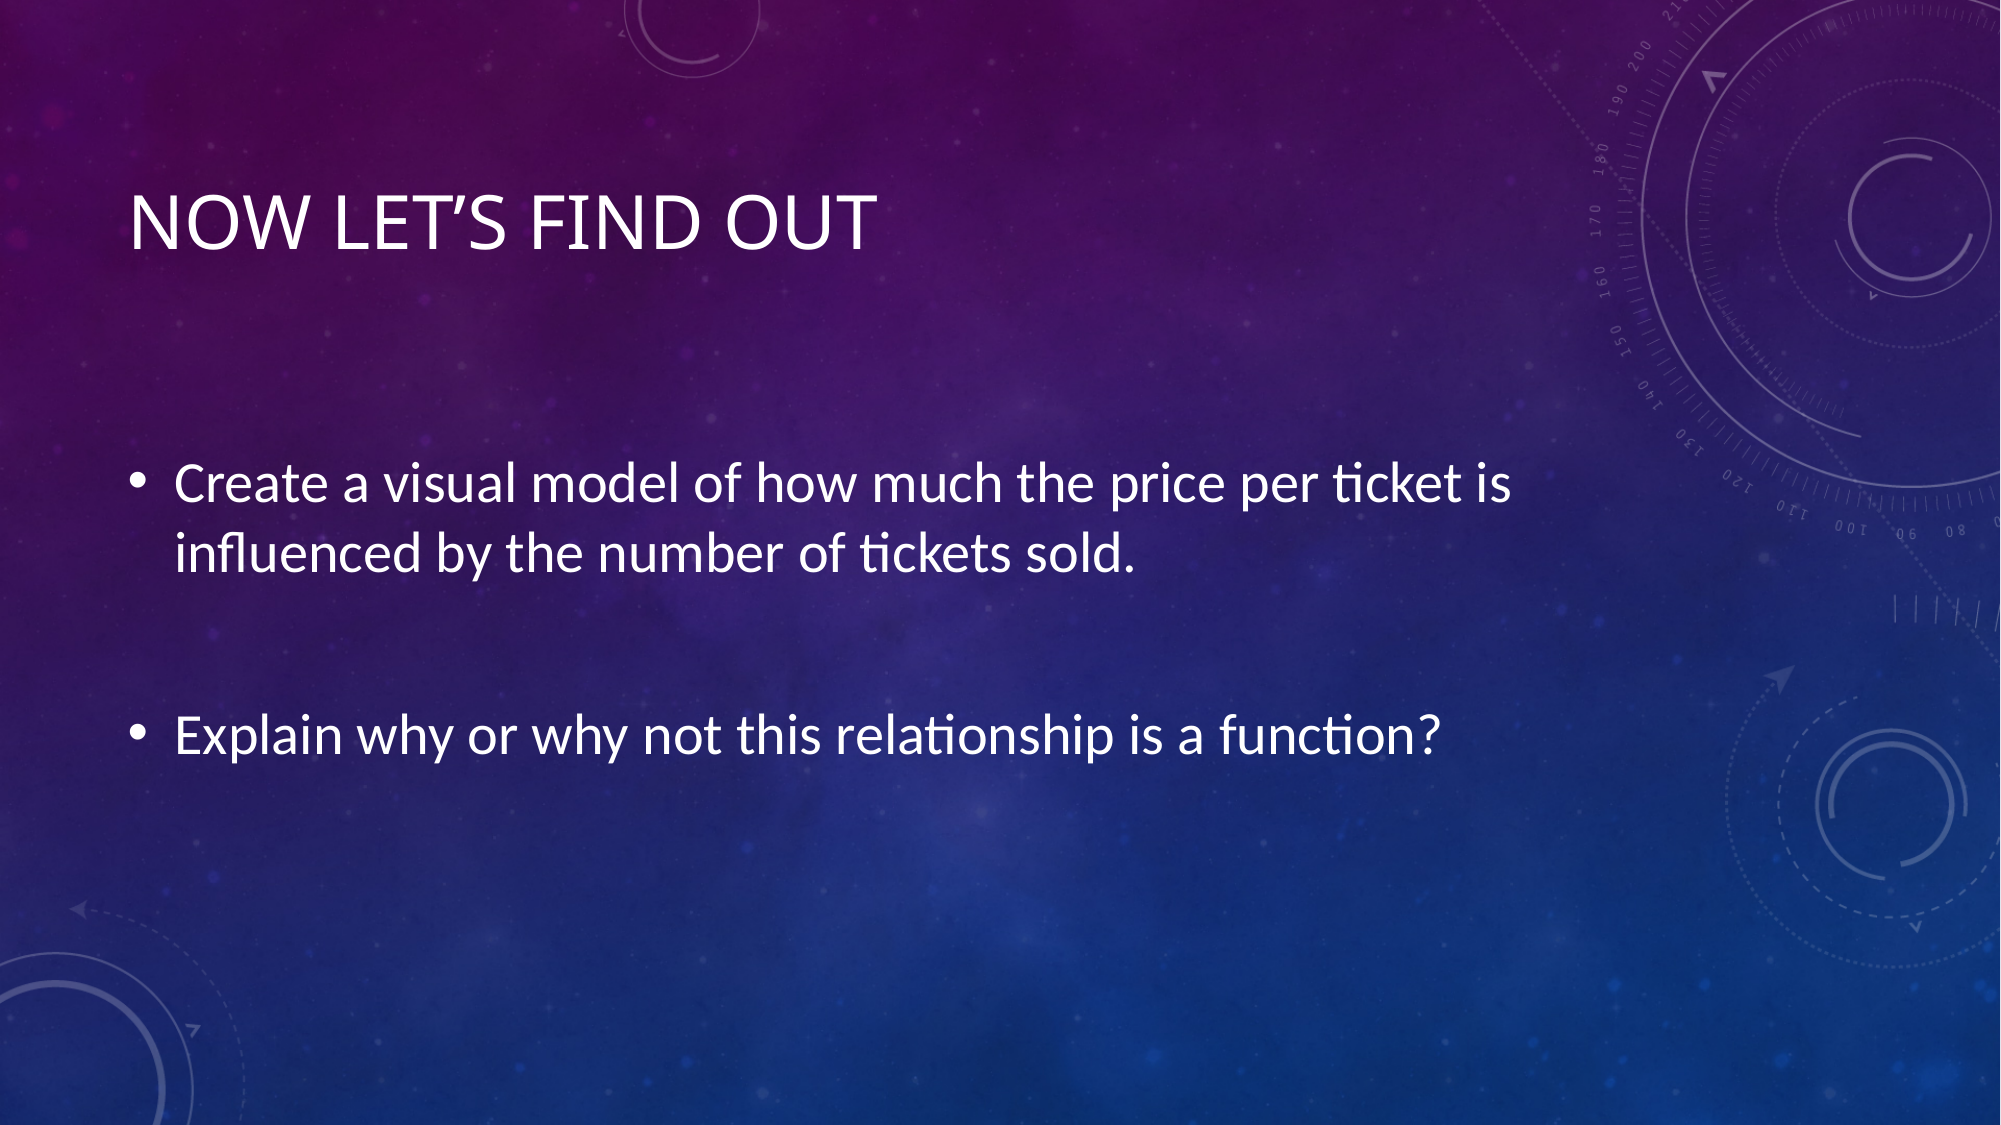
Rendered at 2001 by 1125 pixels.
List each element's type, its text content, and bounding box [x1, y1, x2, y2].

picture [0, 0, 2001, 1125]
list Create a visual model of how much the price per ticket is influenced by the number of tickets sold. Explain why or why not this relationship is a function? [112, 351, 1775, 950]
title Now let’s find out [112, 99, 1775, 339]
